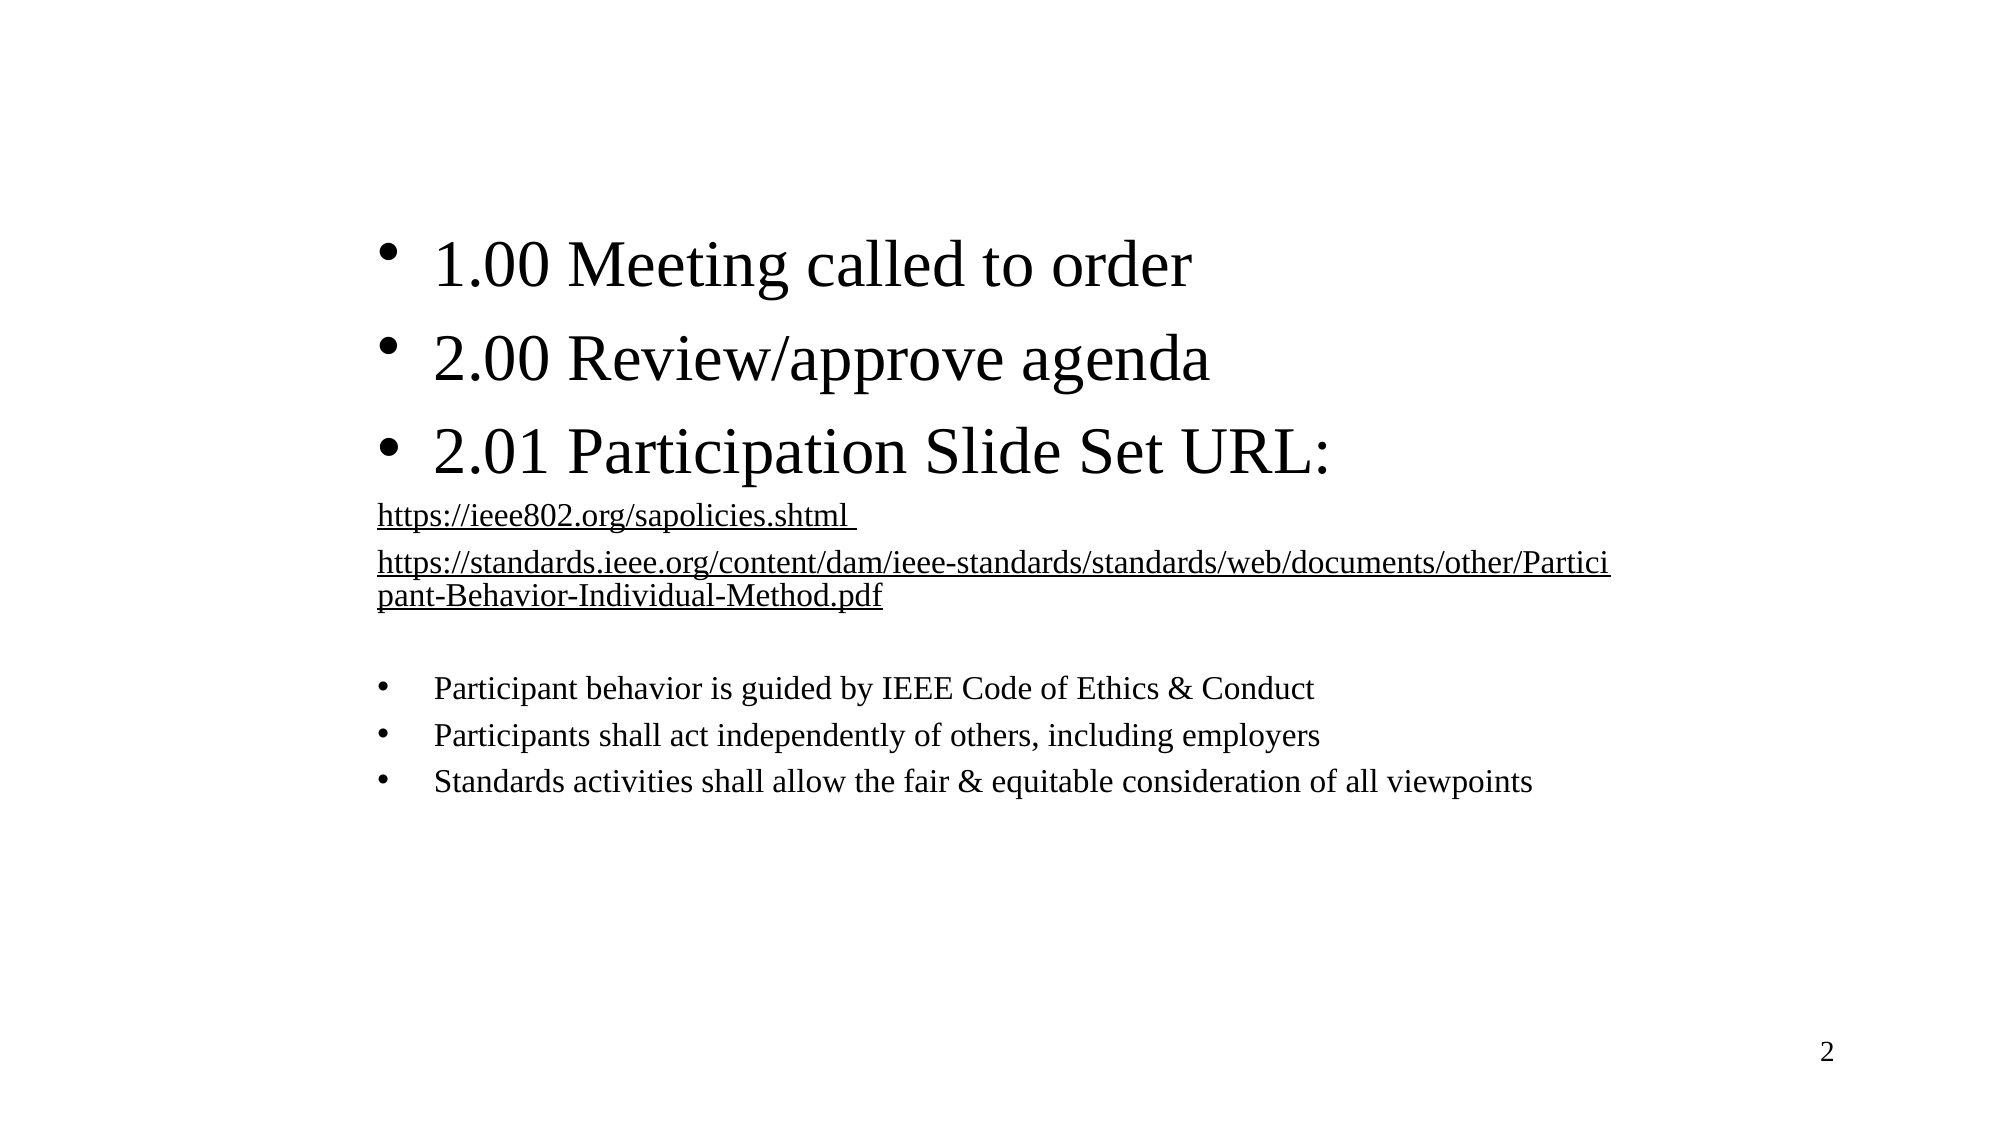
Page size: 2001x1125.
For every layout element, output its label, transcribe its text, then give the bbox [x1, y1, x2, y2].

list 1.00 Meeting called to order 2.00 Review/approve agenda 2.01 Participation Slide Set URL: https://ieee802.org/sapolicies.shtml https://standards.ieee.org/content/dam/ieee-standards/standards/web/documents/other/Participant-Behavior-Individual-Method.pdf Participant behavior is guided by IEEE Code of Ethics & Conduct Participants shall act independently of others, including employers Standards activities shall allow the fair & equitable consideration of all viewpoints [362, 212, 1638, 1001]
slide_number 2 [1433, 1024, 1851, 1101]
